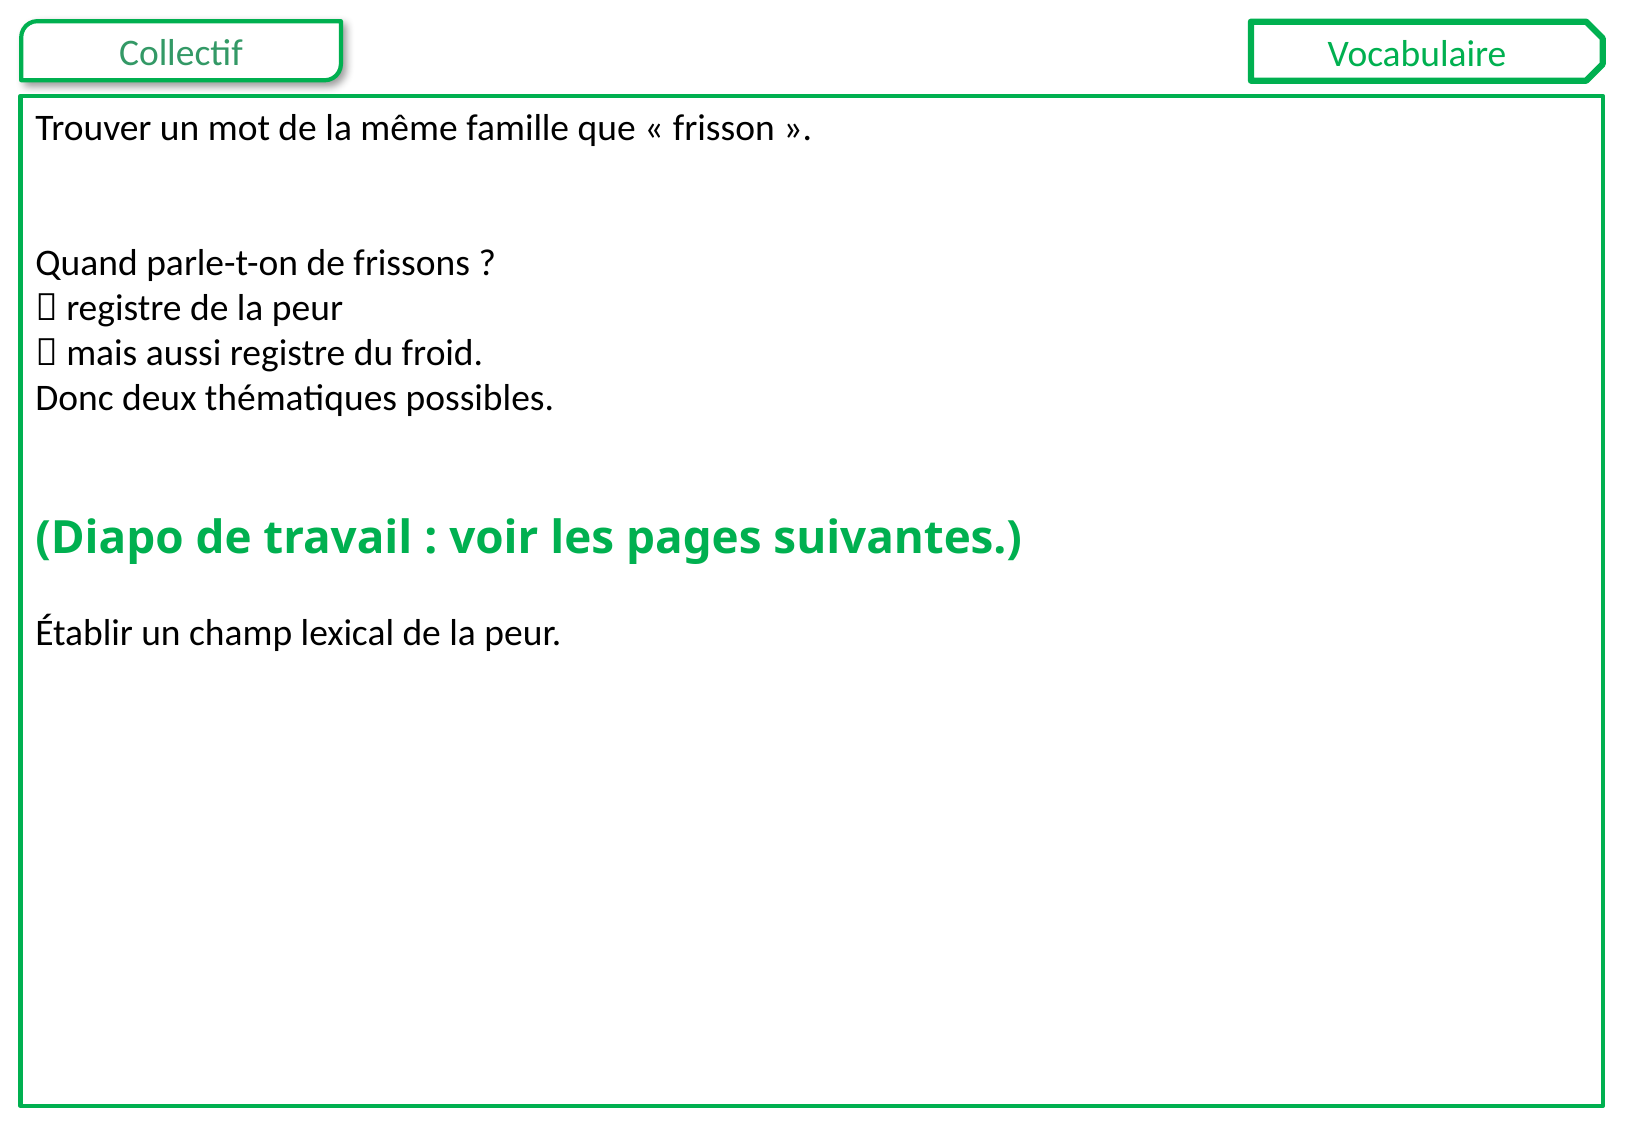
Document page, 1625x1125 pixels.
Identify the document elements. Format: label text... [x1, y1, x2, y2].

list Vocabulaire [1250, 21, 1584, 81]
list Trouver un mot de la même famille que « frisson ». Quand parle-t-on de frissons ?  registre de la peur  mais aussi registre du froid. Donc deux thématiques possibles. (Diapo de travail : voir les pages suivantes.) Établir un champ lexical de la peur. [18, 94, 1605, 1108]
